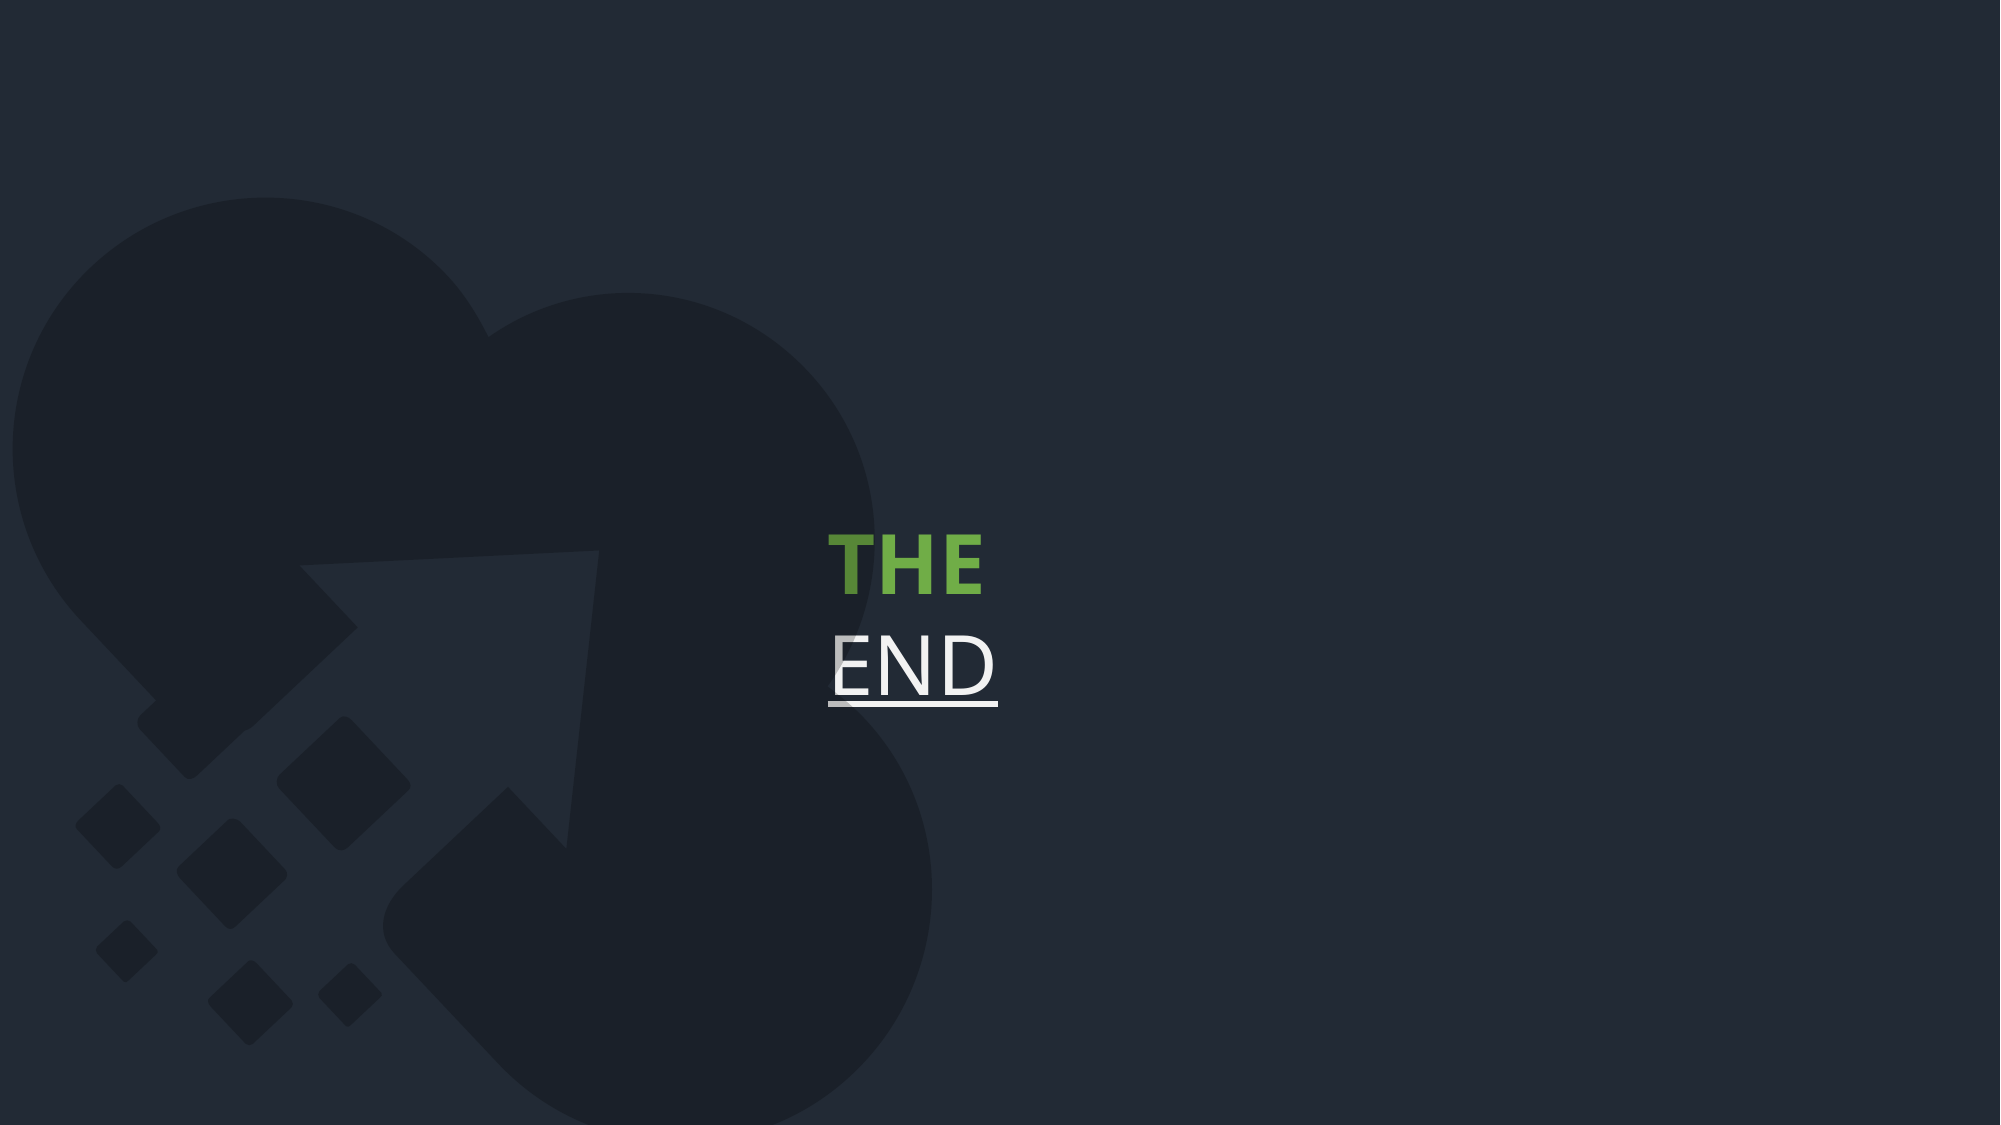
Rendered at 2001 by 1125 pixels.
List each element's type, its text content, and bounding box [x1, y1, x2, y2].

text_box [12, 197, 933, 1125]
text_box [0, 0, 2000, 1125]
text_box THE END [829, 504, 1187, 720]
